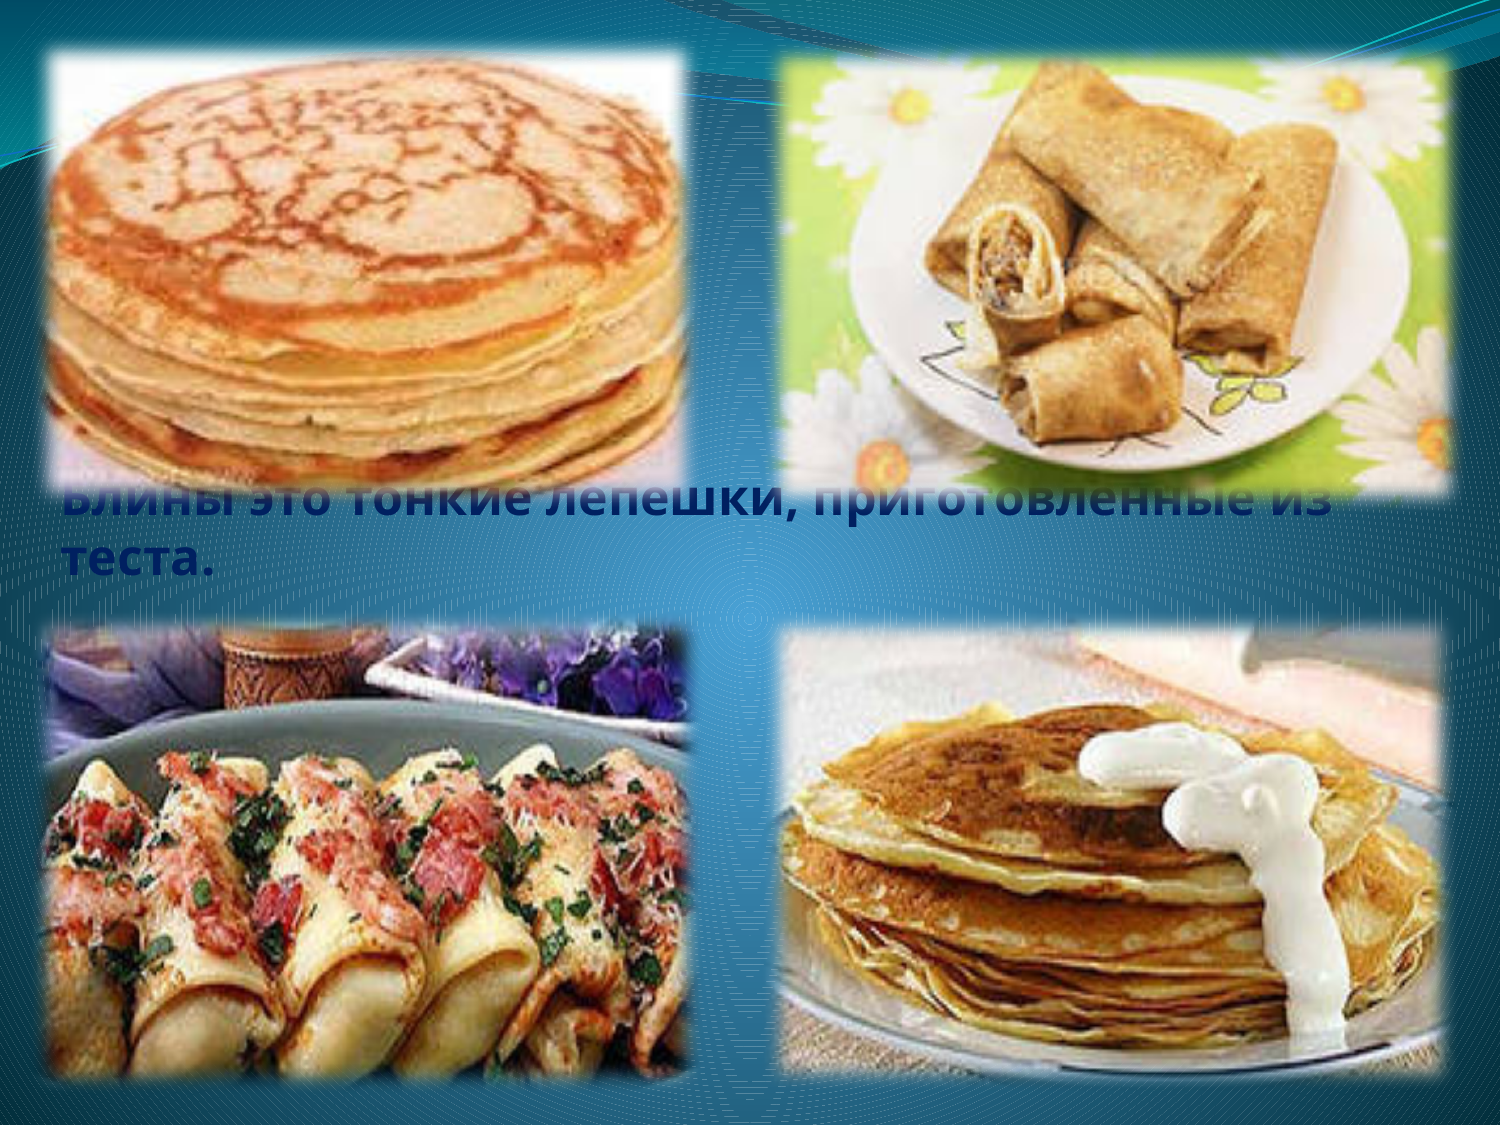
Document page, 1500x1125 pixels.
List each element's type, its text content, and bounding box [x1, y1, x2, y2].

picture [29, 32, 703, 511]
picture [761, 39, 1467, 514]
picture [29, 609, 703, 1095]
title Блины это тонкие лепешки, приготовленные из теста. [60, 510, 1467, 646]
picture [761, 609, 1459, 1091]
